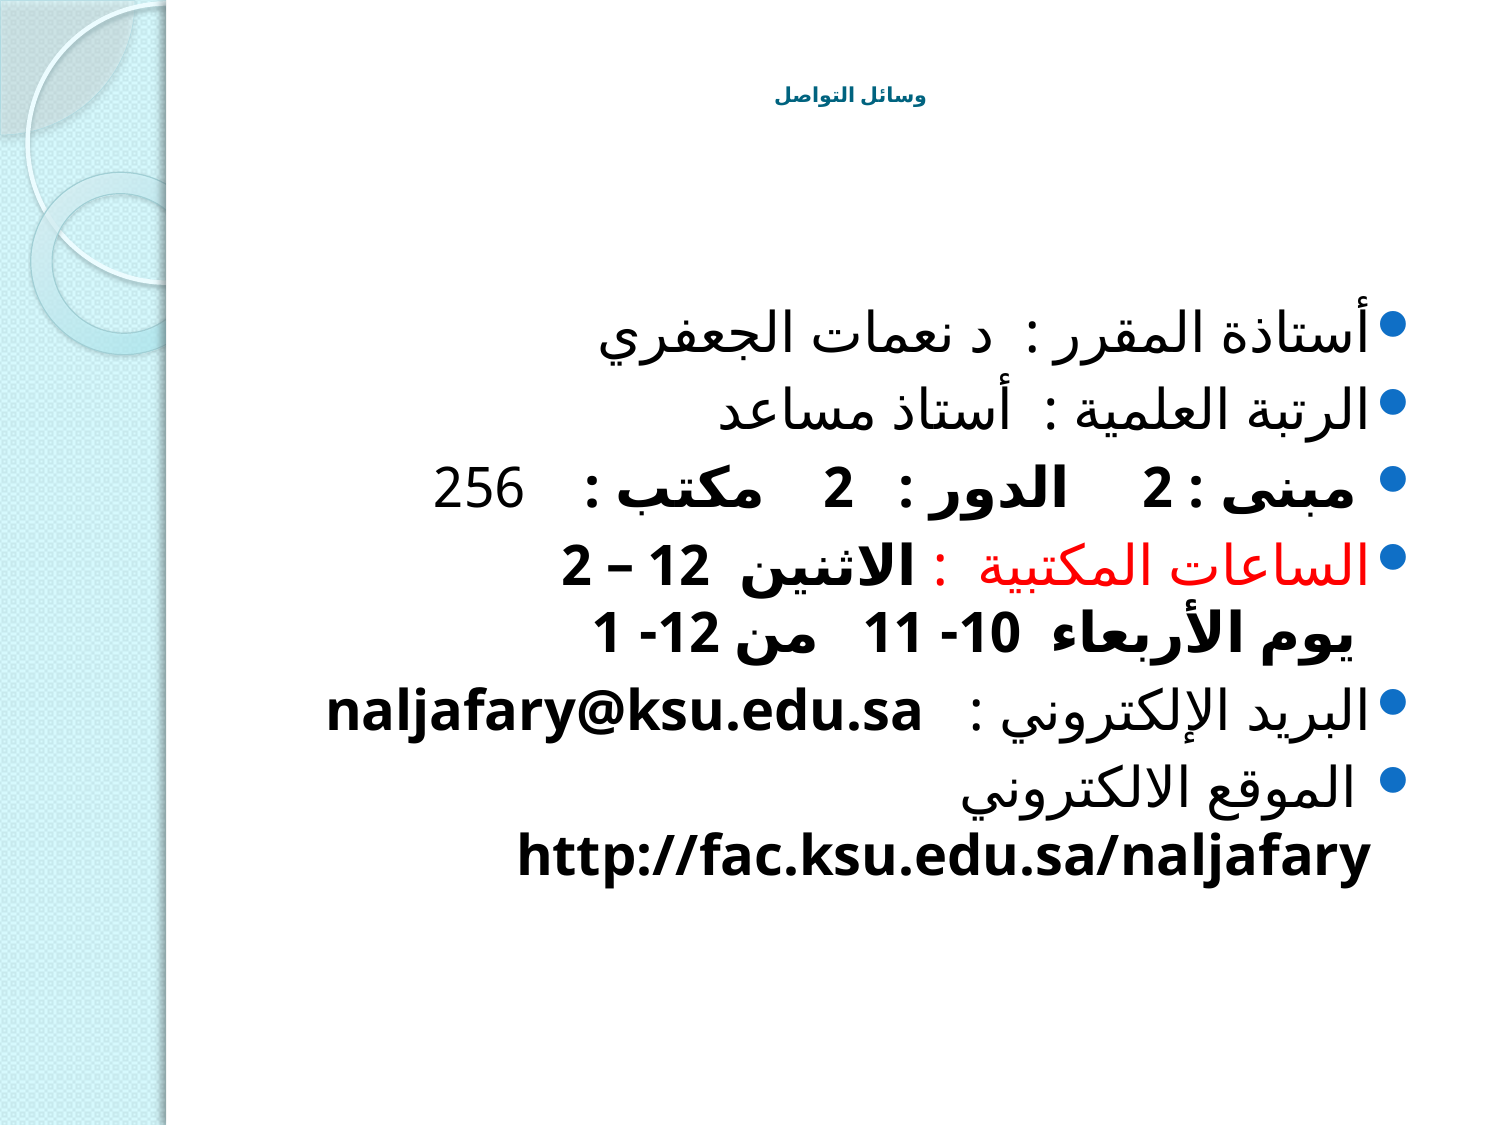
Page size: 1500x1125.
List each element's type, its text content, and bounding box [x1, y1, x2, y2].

title وسائل التواصل [175, 0, 1500, 188]
list أستاذة المقرر : د نعمات الجعفري الرتبة العلمية : أستاذ مساعد مبنى : 2 الدور : 2 مكتب : 256 الساعات المكتبية : الاثنين 12 – 2 يوم الأربعاء 10- 11 من 12- 1 البريد الإلكتروني : naljafary@ksu.edu.sa الموقع الالكتروني http://fac.ksu.edu.sa/naljafary [210, 210, 1441, 999]
